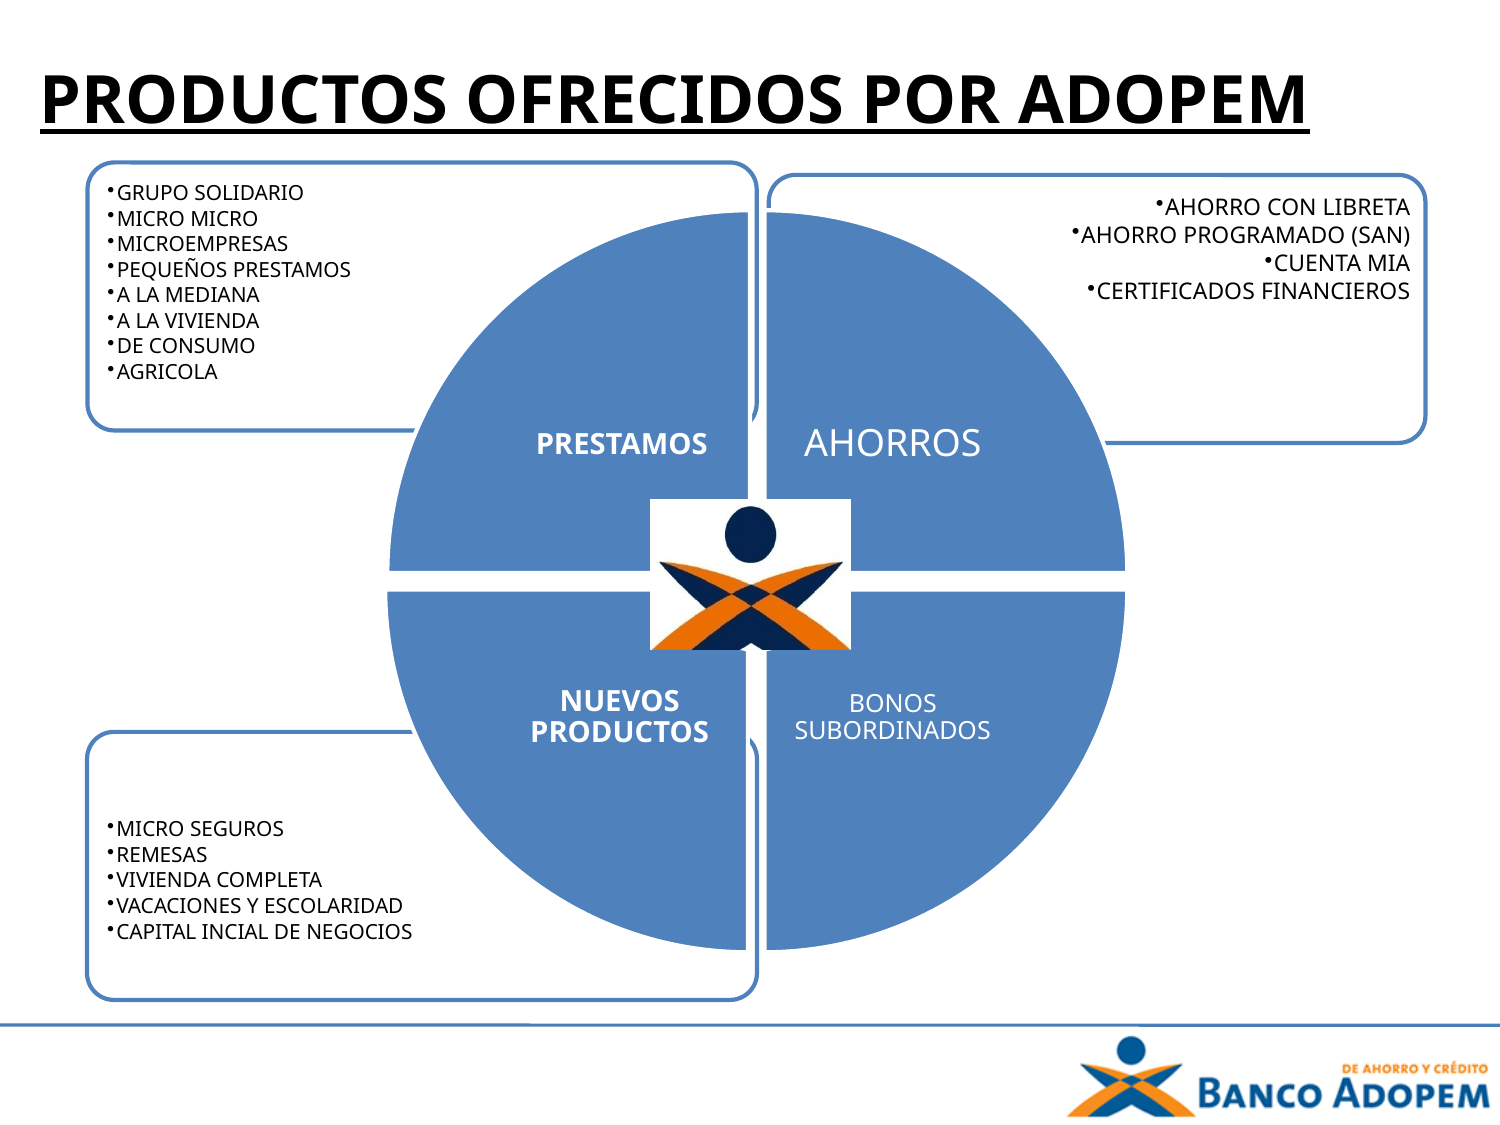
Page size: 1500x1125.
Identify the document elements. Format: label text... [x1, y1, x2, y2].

picture [1044, 1027, 1500, 1125]
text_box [87, 162, 1426, 1001]
text_box PRODUCTOS OFRECIDOS POR ADOPEM [24, 49, 1500, 145]
picture [649, 499, 852, 651]
